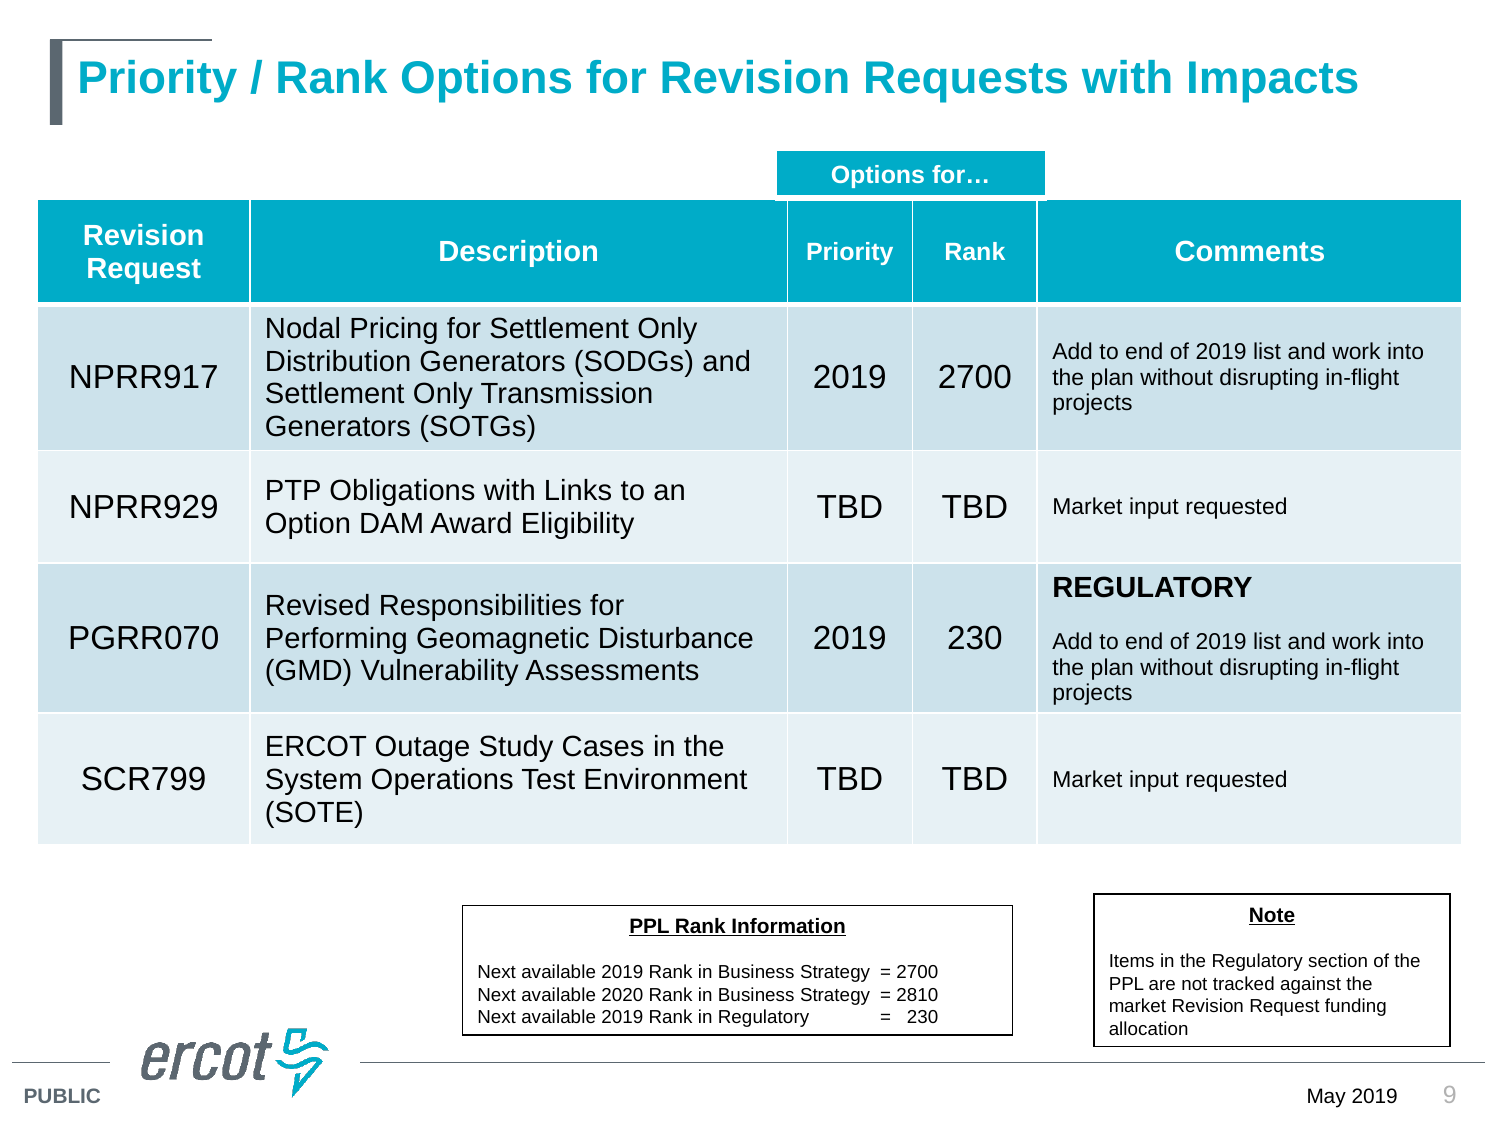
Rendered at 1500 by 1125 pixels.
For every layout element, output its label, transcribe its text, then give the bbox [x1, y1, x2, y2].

table_cell TBD [913, 714, 1036, 844]
table_cell PTP Obligations with Links to an Option DAM Award Eligibility [251, 451, 787, 562]
table_cell Add to end of 2019 list and work into the plan without disrupting in-flight projects [1038, 307, 1461, 450]
table_cell TBD [913, 451, 1036, 562]
table_header Comments [1038, 200, 1461, 302]
table_header Rank [913, 201, 1036, 302]
picture [137, 1024, 332, 1100]
table_header Priority [788, 201, 912, 302]
table_cell 2019 [788, 564, 912, 712]
table_cell Market input requested [1038, 451, 1461, 562]
table_cell 2019 [788, 307, 912, 450]
table_cell SCR799 [38, 714, 249, 844]
text_box PPL Rank Information Next available 2019 Rank in Business Strategy = 2700 Next available 2020 Rank in Business Strategy = 2810 Next available 2019 Rank in Regulatory = 230 [462, 905, 1013, 1036]
table_cell Market input requested [1038, 714, 1461, 844]
table_header Revision Request [38, 200, 249, 302]
text_box Note Items in the Regulatory section of the PPL are not tracked against the market Revision Request funding allocation [1094, 894, 1450, 1047]
table_header Description [251, 200, 787, 302]
table_cell NPRR929 [38, 451, 249, 562]
table_cell 2700 [913, 307, 1036, 450]
title Priority / Rank Options for Revision Requests with Impacts [62, 39, 1413, 125]
table_cell TBD [788, 451, 912, 562]
table_cell REGULATORY Add to end of 2019 list and work into the plan without disrupting in-flight projects [1038, 564, 1461, 712]
slide_number 9 [1412, 1076, 1488, 1112]
table_cell 230 [913, 564, 1036, 712]
table_cell Revised Responsibilities for Performing Geomagnetic Disturbance (GMD) Vulnerability Assessments [251, 564, 787, 712]
table_cell NPRR917 [38, 307, 249, 450]
table_header Options for… [777, 151, 1045, 195]
table_cell ERCOT Outage Study Cases in the System Operations Test Environment (SOTE) [251, 714, 787, 844]
table_cell TBD [788, 714, 912, 844]
table_cell PGRR070 [38, 564, 249, 712]
table_cell Nodal Pricing for Settlement Only Distribution Generators (SODGs) and Settlement Only Transmission Generators (SOTGs) [251, 307, 787, 450]
